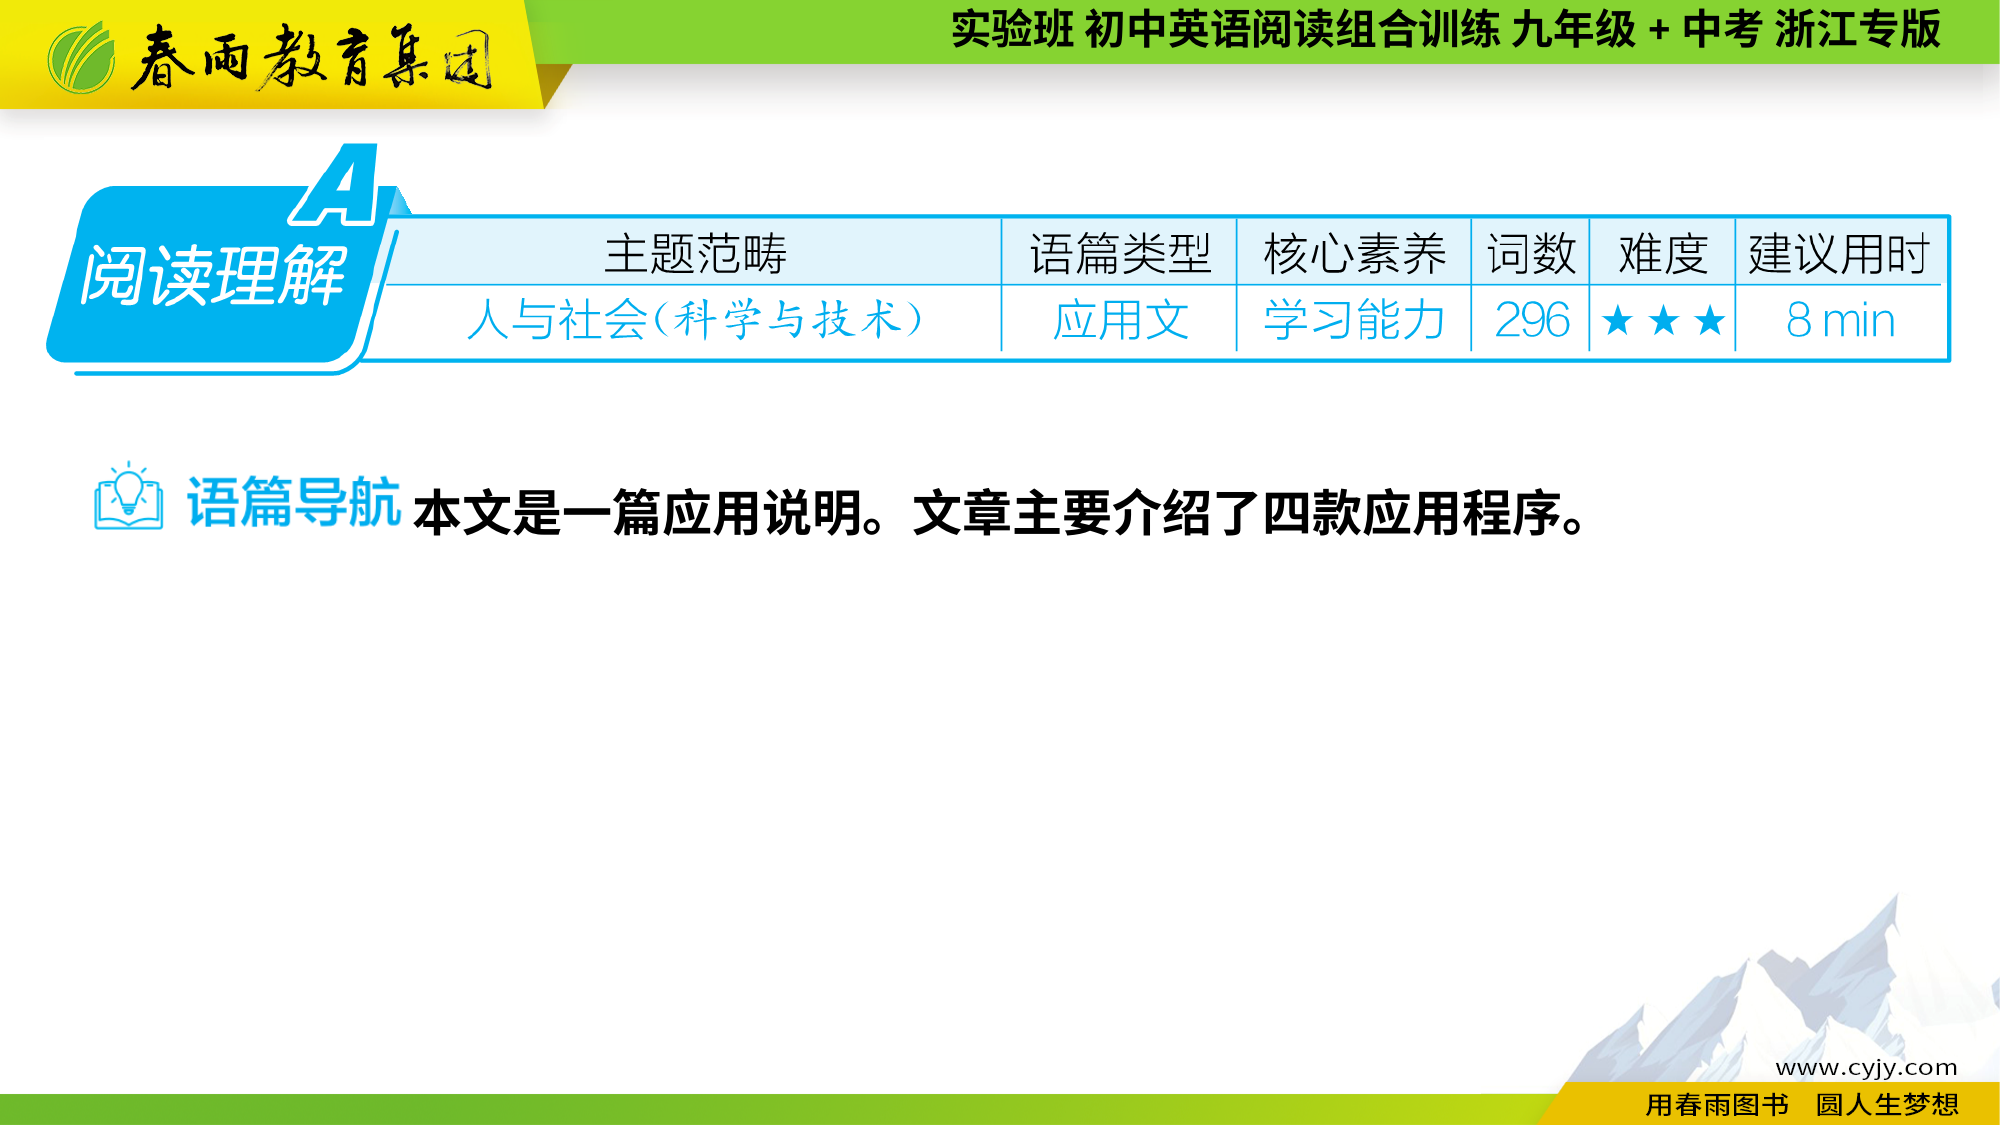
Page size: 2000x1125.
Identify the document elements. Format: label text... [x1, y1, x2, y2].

picture [0, 0, 2000, 1125]
list 本文是一篇应用说明。文章主要介绍了四款应用程序。 [59, 444, 1944, 551]
